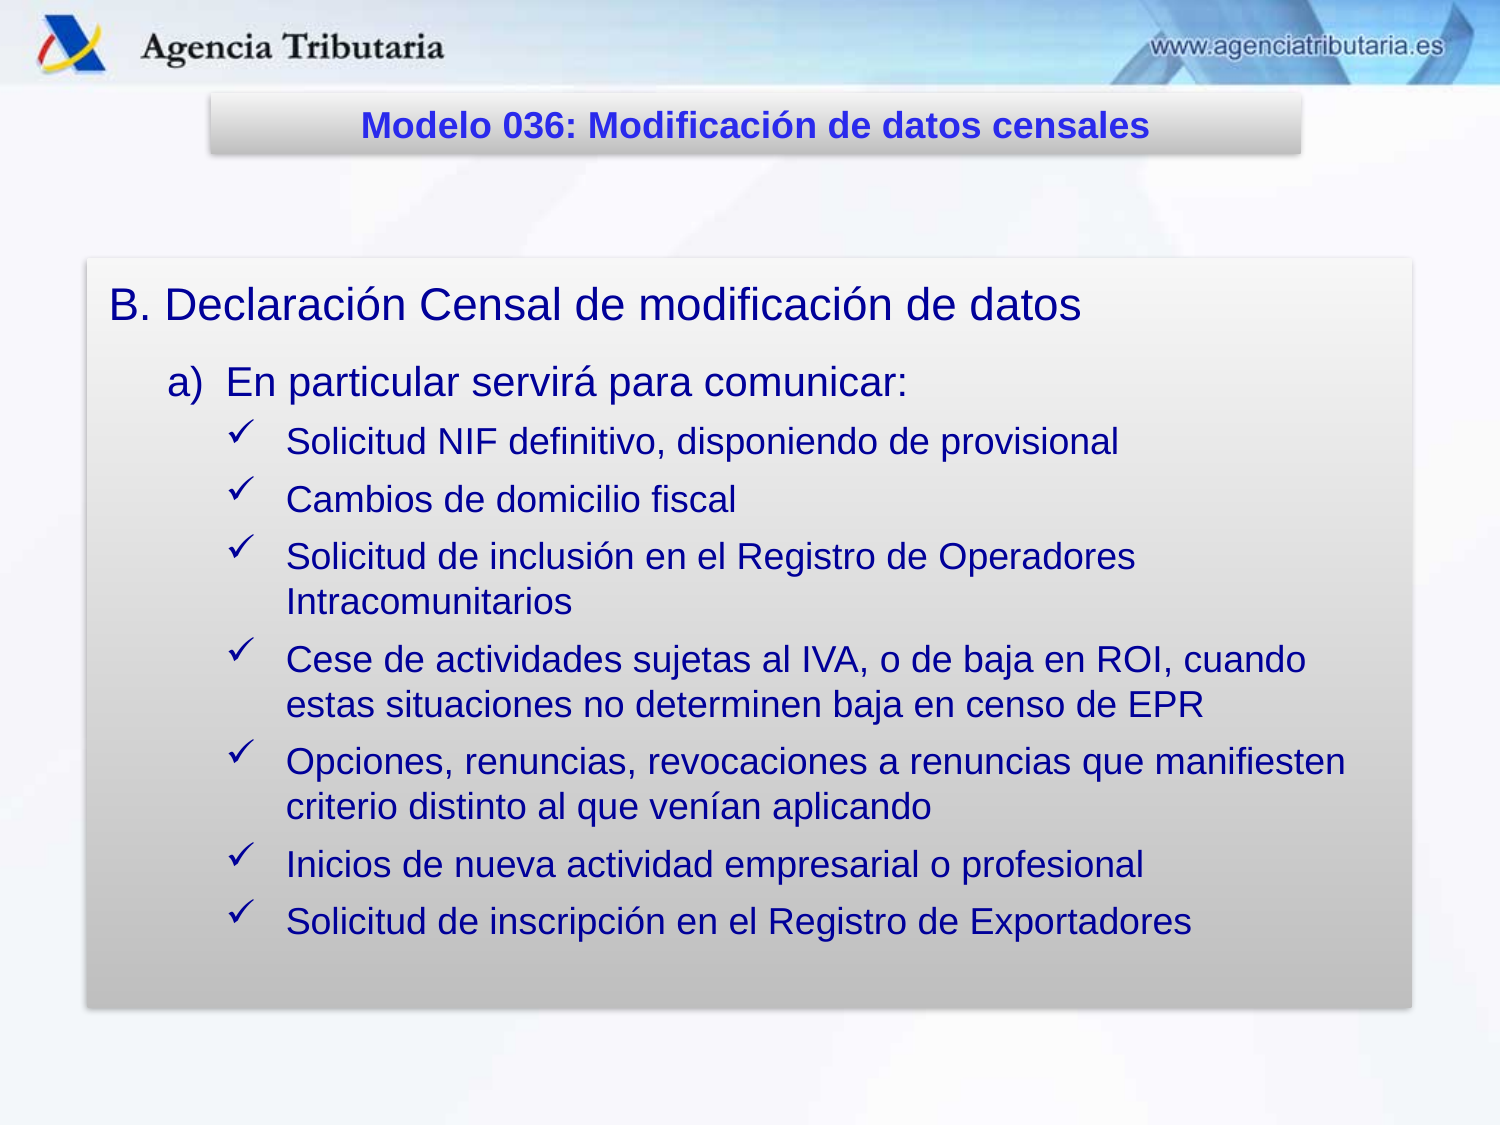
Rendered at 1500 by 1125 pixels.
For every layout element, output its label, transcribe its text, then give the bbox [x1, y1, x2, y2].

text_box [474, 62, 1500, 148]
text_box B. Declaración Censal de modificación de datos En particular servirá para comunicar: Solicitud NIF definitivo, disponiendo de provisional Cambios de domicilio fiscal Solicitud de inclusión en el Registro de Operadores Intracomunitarios Cese de actividades sujetas al IVA, o de baja en ROI, cuando estas situaciones no determinen baja en censo de EPR Opciones, renuncias, revocaciones a renuncias que manifiesten criterio distinto al que venían aplicando Inicios de nueva actividad empresarial o profesional Solicitud de inscripción en el Registro de Exportadores [93, 267, 1400, 995]
text_box [87, 258, 1412, 1008]
text_box Modelo 036: Modificación de datos censales [210, 93, 1301, 154]
picture [0, 0, 1500, 1125]
